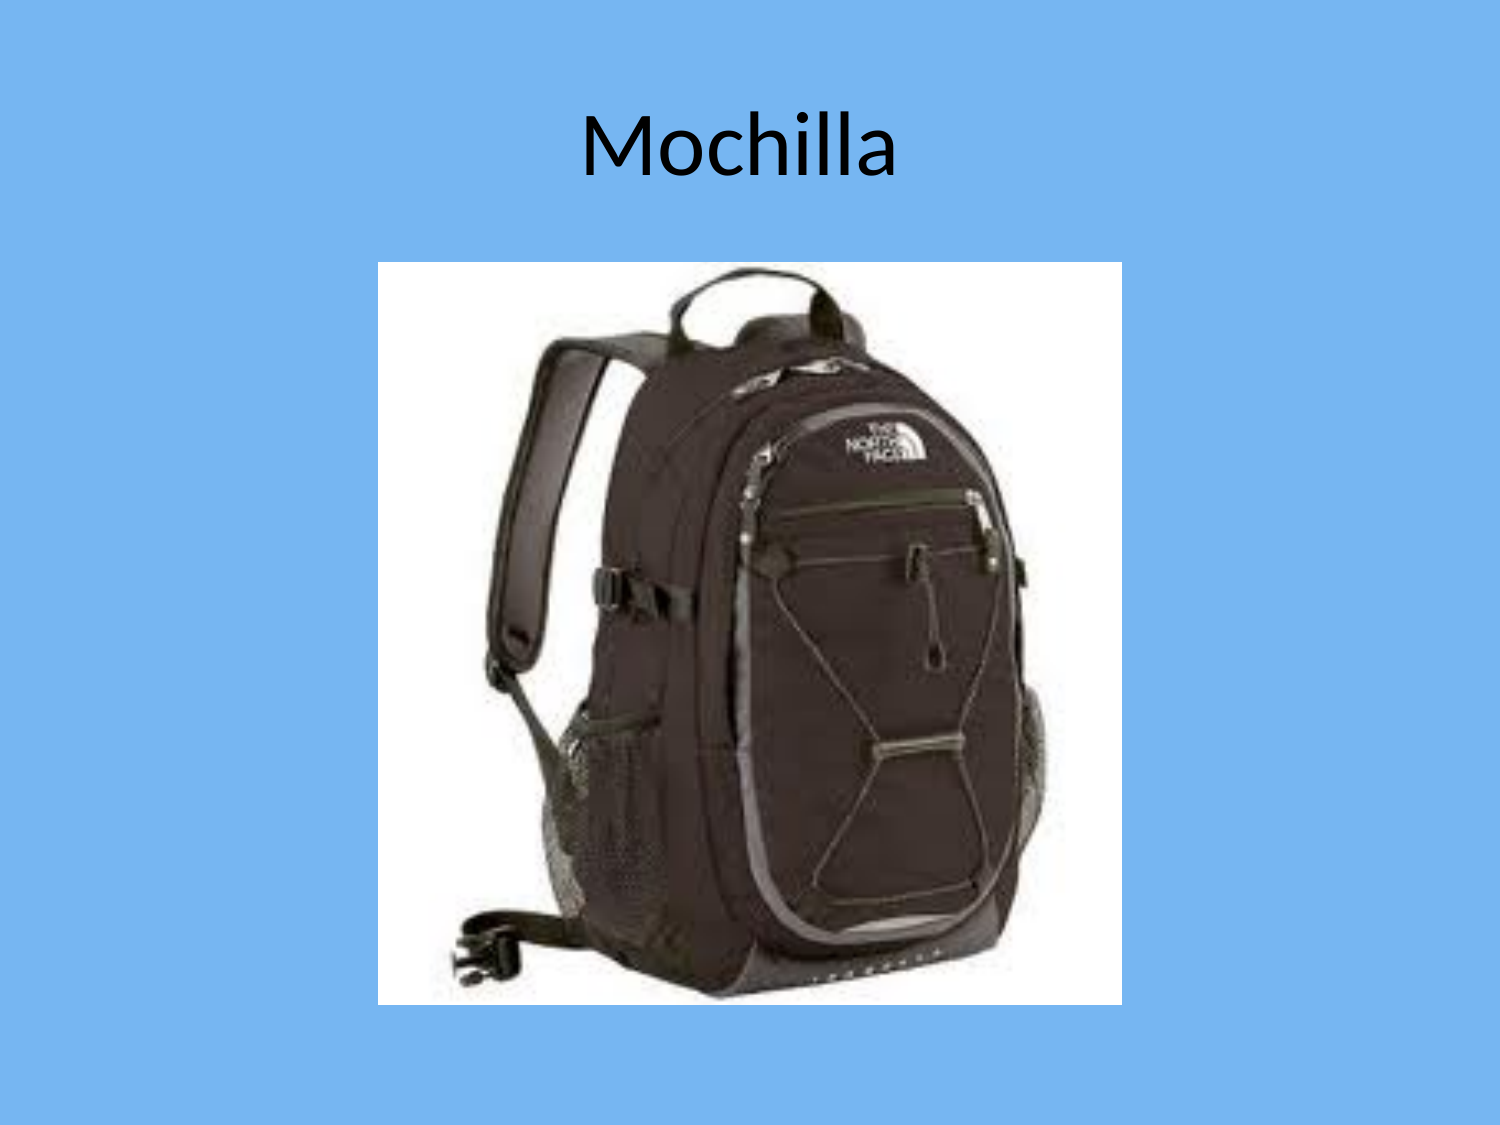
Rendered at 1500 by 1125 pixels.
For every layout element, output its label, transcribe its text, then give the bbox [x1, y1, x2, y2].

title Mochilla [75, 45, 1425, 233]
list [74, 262, 1426, 1006]
